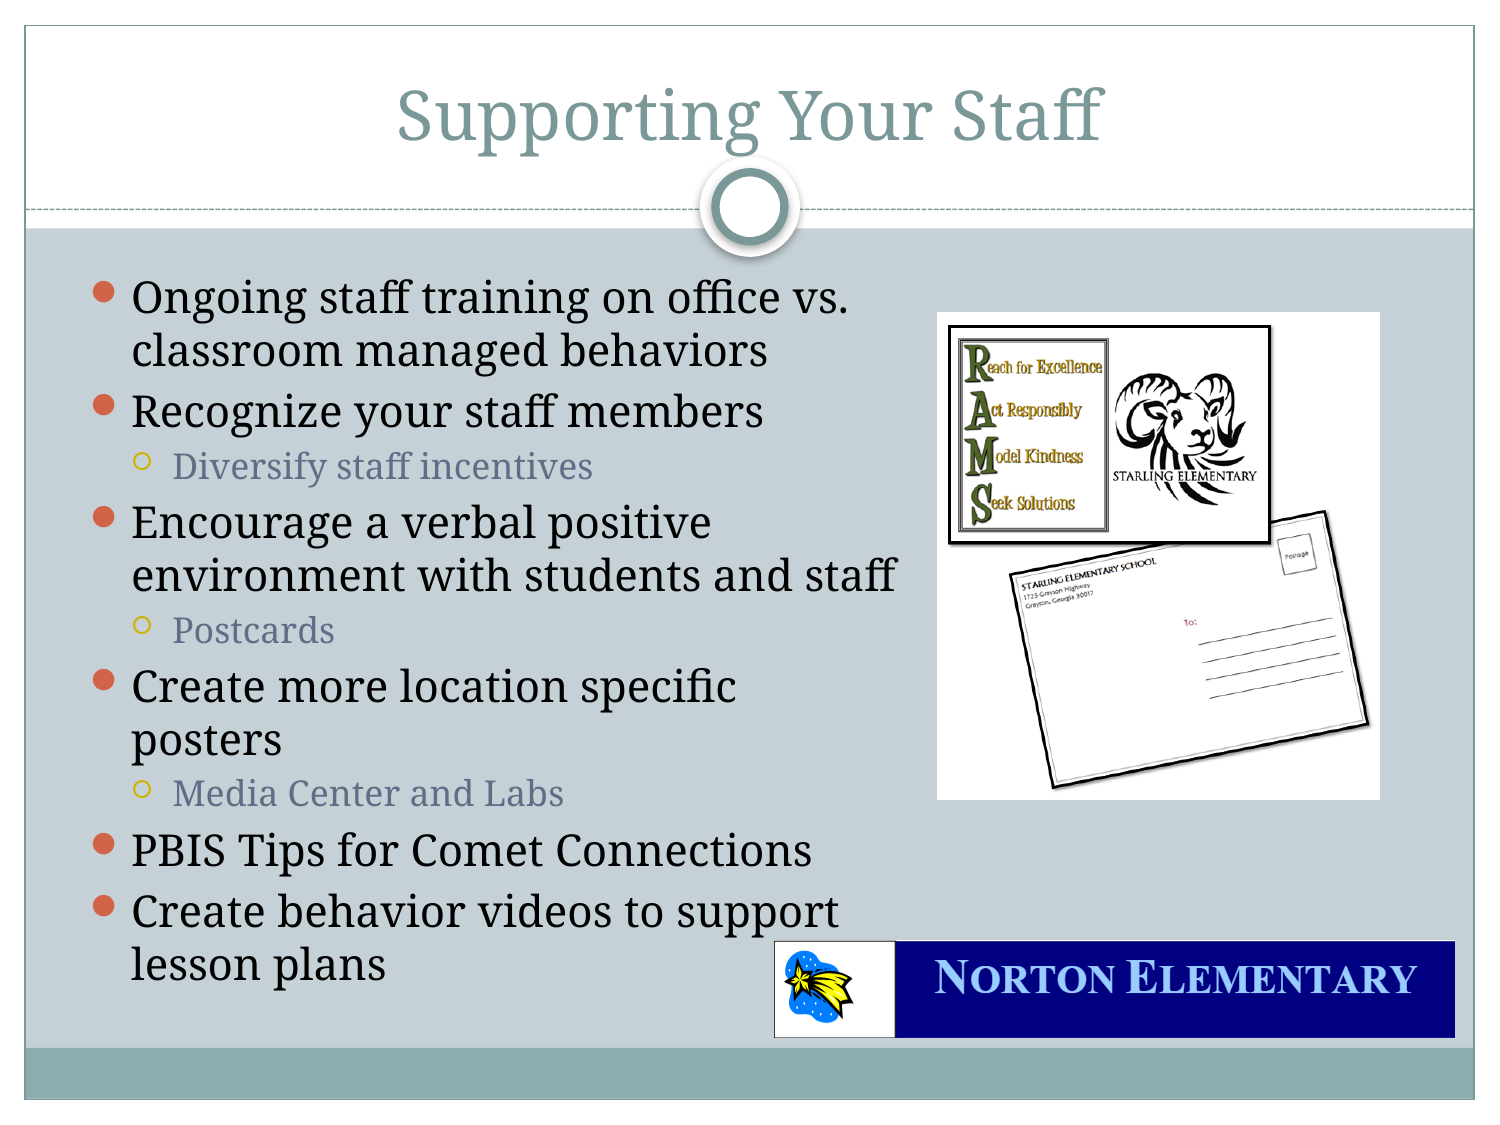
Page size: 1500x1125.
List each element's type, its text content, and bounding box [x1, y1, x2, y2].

list Ongoing staff training on office vs. classroom managed behaviors Recognize your staff members Diversify staff incentives Encourage a verbal positive environment with students and staff Postcards Create more location specific posters Media Center and Labs PBIS Tips for Comet Connections Create behavior videos to support lesson plans [75, 262, 913, 1005]
picture [774, 939, 1455, 1038]
title Supporting Your Staff [49, 37, 1450, 162]
picture [937, 312, 1380, 801]
